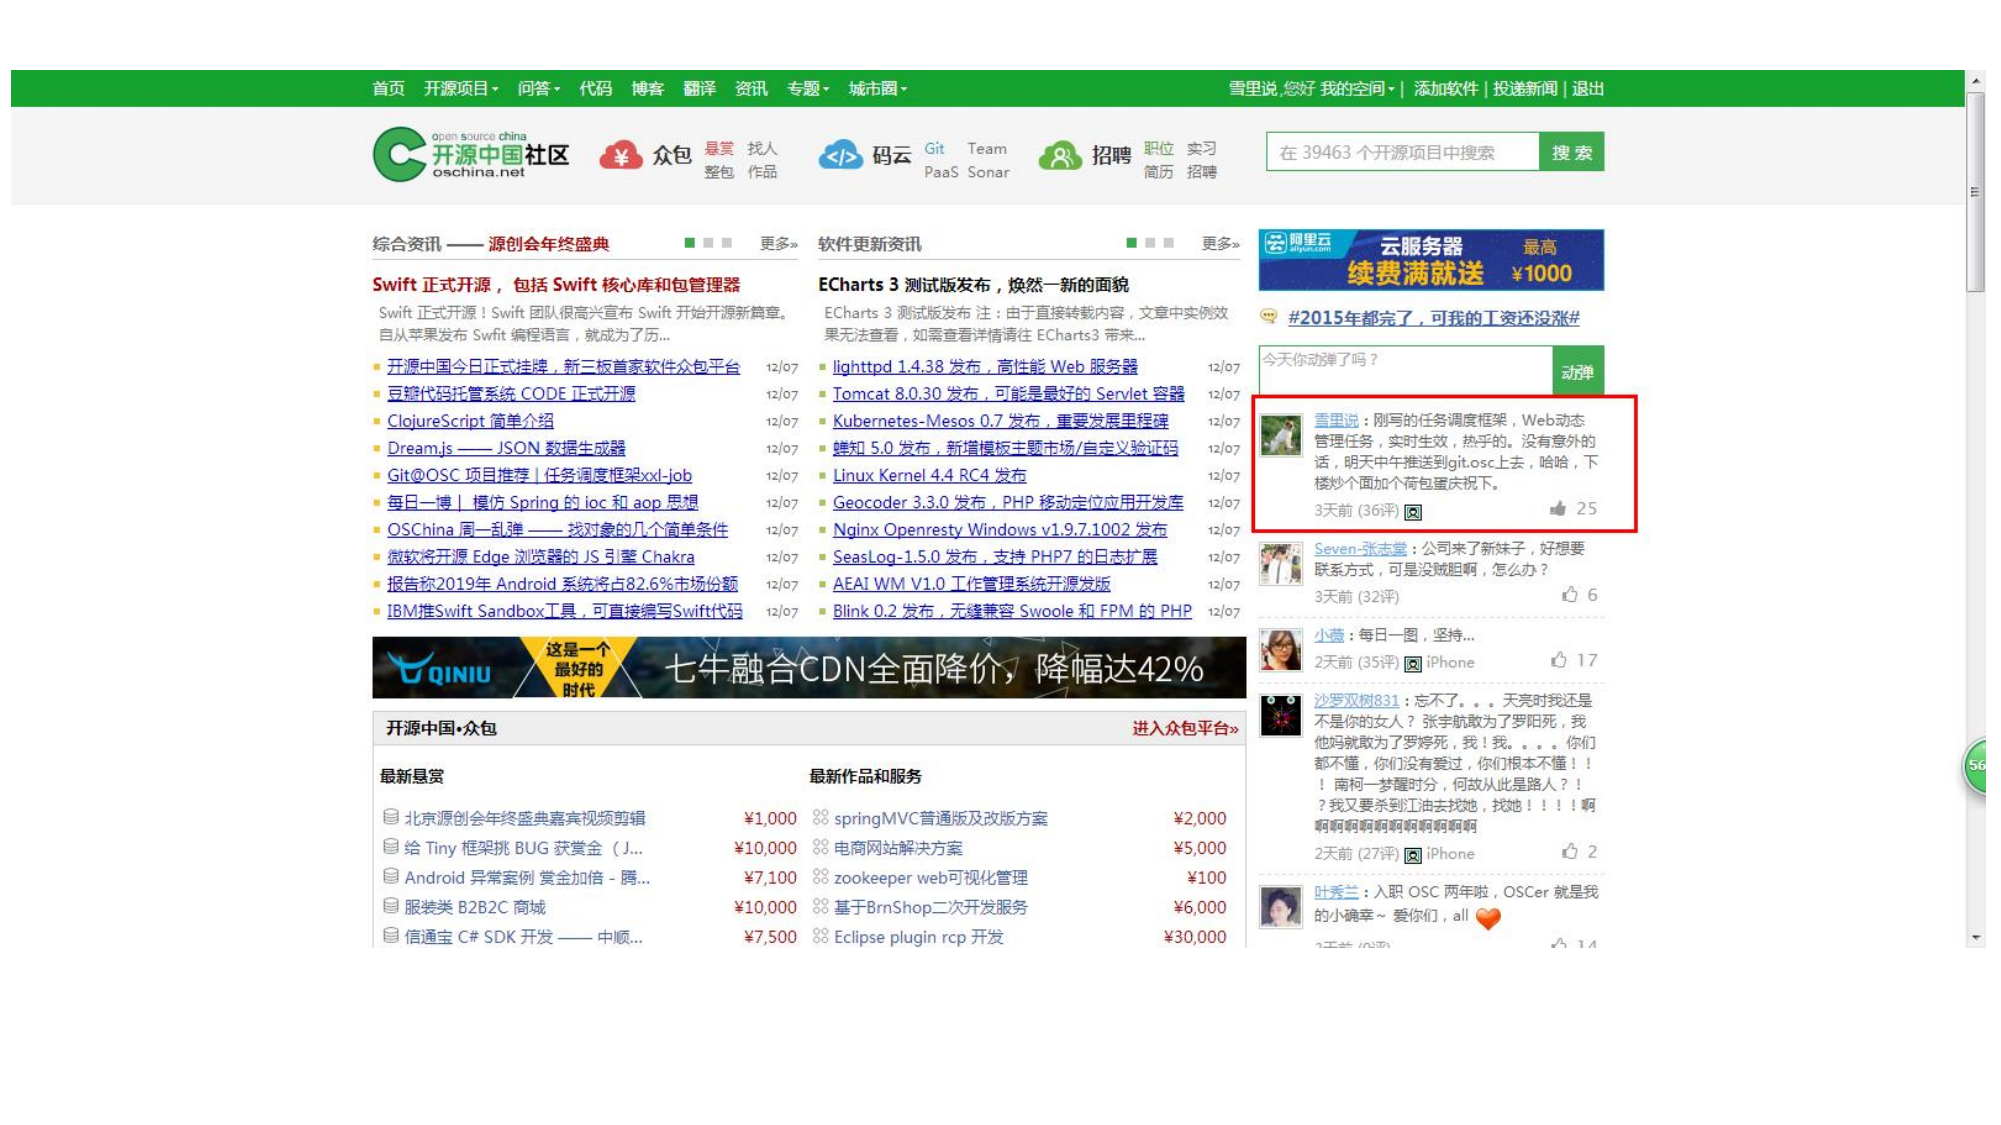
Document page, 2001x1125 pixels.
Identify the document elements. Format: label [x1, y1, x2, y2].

picture [11, 70, 1986, 948]
